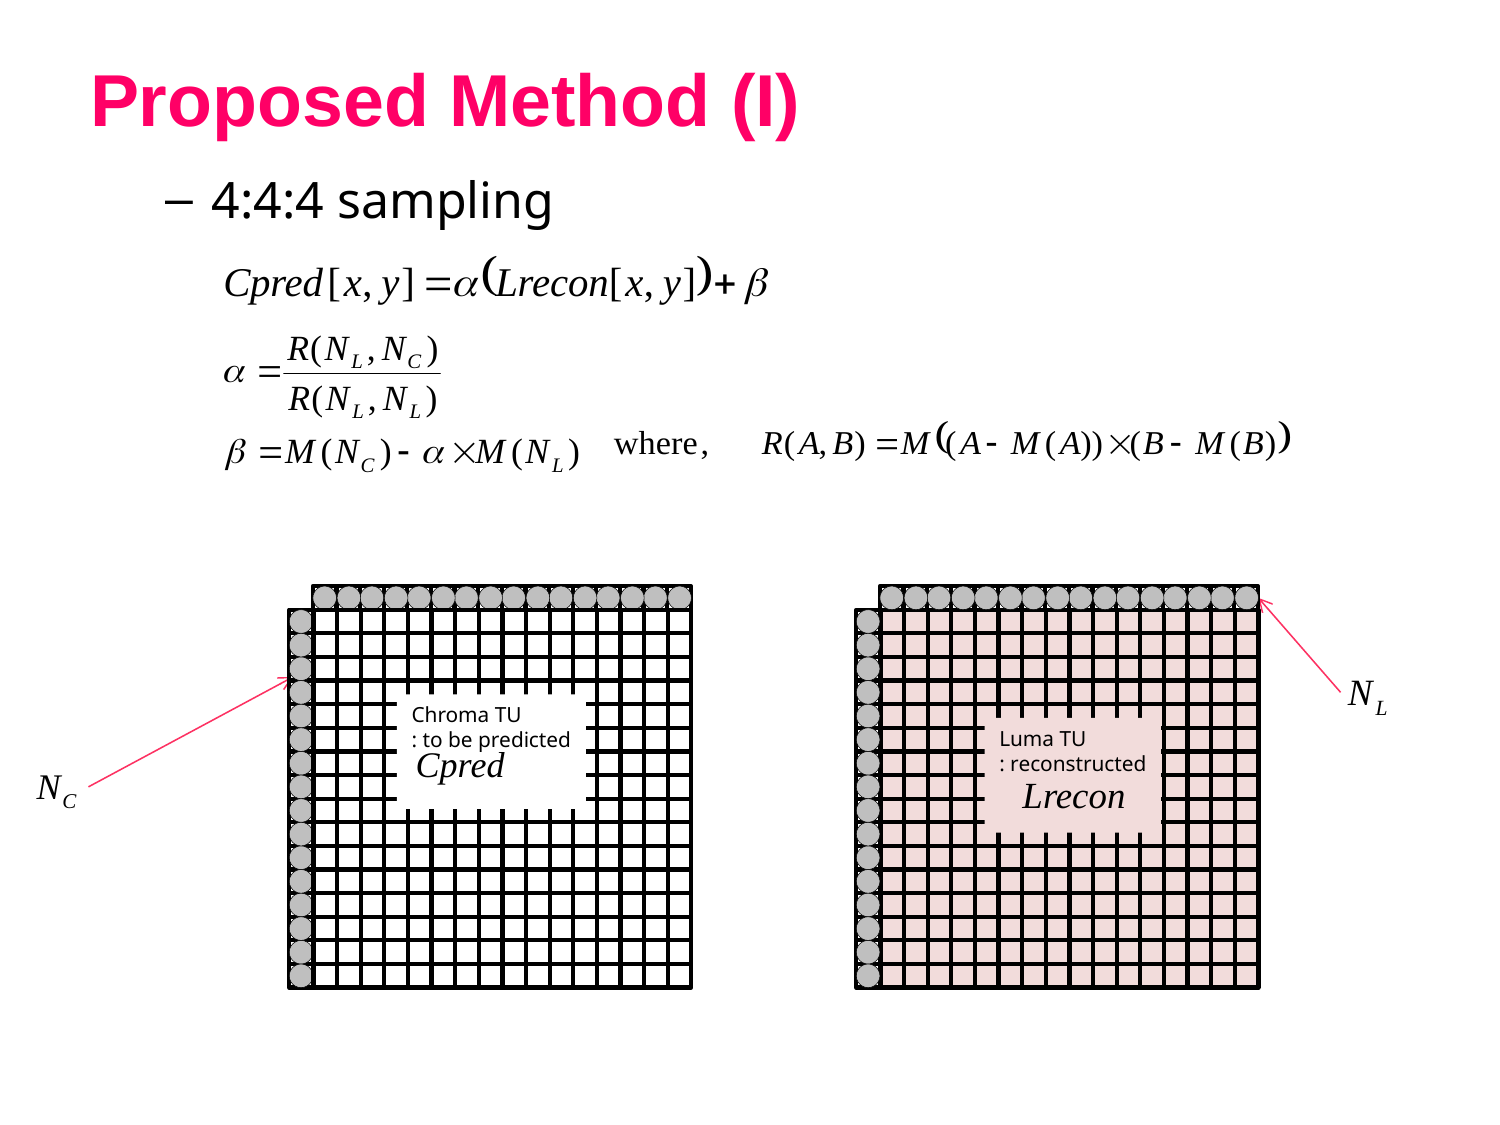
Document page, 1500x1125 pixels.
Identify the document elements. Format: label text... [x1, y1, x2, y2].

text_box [1015, 774, 1134, 819]
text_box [1263, 597, 1341, 693]
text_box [288, 585, 692, 988]
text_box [88, 676, 283, 787]
title Proposed Method (I) [75, 121, 1425, 149]
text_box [608, 420, 1293, 469]
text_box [218, 255, 780, 314]
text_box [29, 763, 84, 818]
list 4:4:4 sampling [75, 160, 1424, 1047]
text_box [1340, 668, 1397, 722]
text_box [856, 585, 1259, 988]
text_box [410, 744, 517, 793]
title Proposed Method (I) [75, 45, 1425, 120]
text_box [218, 325, 587, 480]
